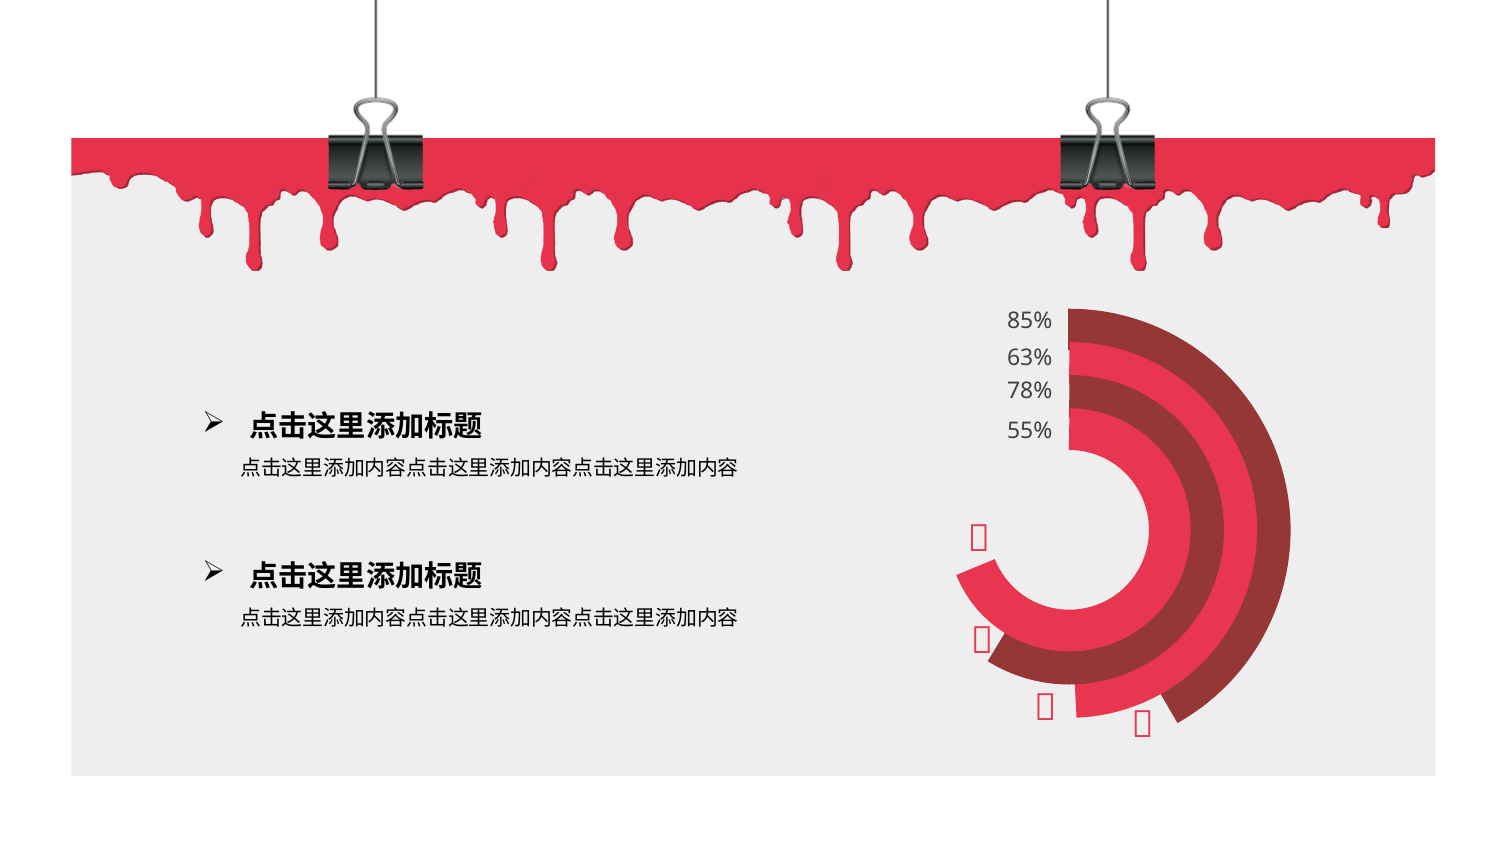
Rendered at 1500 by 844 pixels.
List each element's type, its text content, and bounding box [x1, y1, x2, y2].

text_box  [1119, 694, 1166, 751]
text_box [1005, 395, 1204, 665]
text_box [974, 428, 1171, 632]
text_box 55% [995, 410, 1065, 449]
text_box 点击这里添加标题 点击这里添加内容点击这里添加内容点击这里添加内容 [194, 386, 789, 484]
text_box  [959, 610, 1005, 667]
text_box [1069, 362, 1238, 698]
text_box [1068, 328, 1271, 706]
text_box 63% [995, 336, 1065, 370]
text_box 78% [995, 370, 1065, 409]
text_box 85% [995, 300, 1065, 336]
text_box 点击这里添加标题 点击这里添加内容点击这里添加内容点击这里添加内容 [194, 535, 789, 634]
text_box  [1022, 677, 1069, 734]
picture [71, 0, 1436, 277]
text_box  [956, 508, 1002, 565]
text_box [69, 282, 1437, 778]
